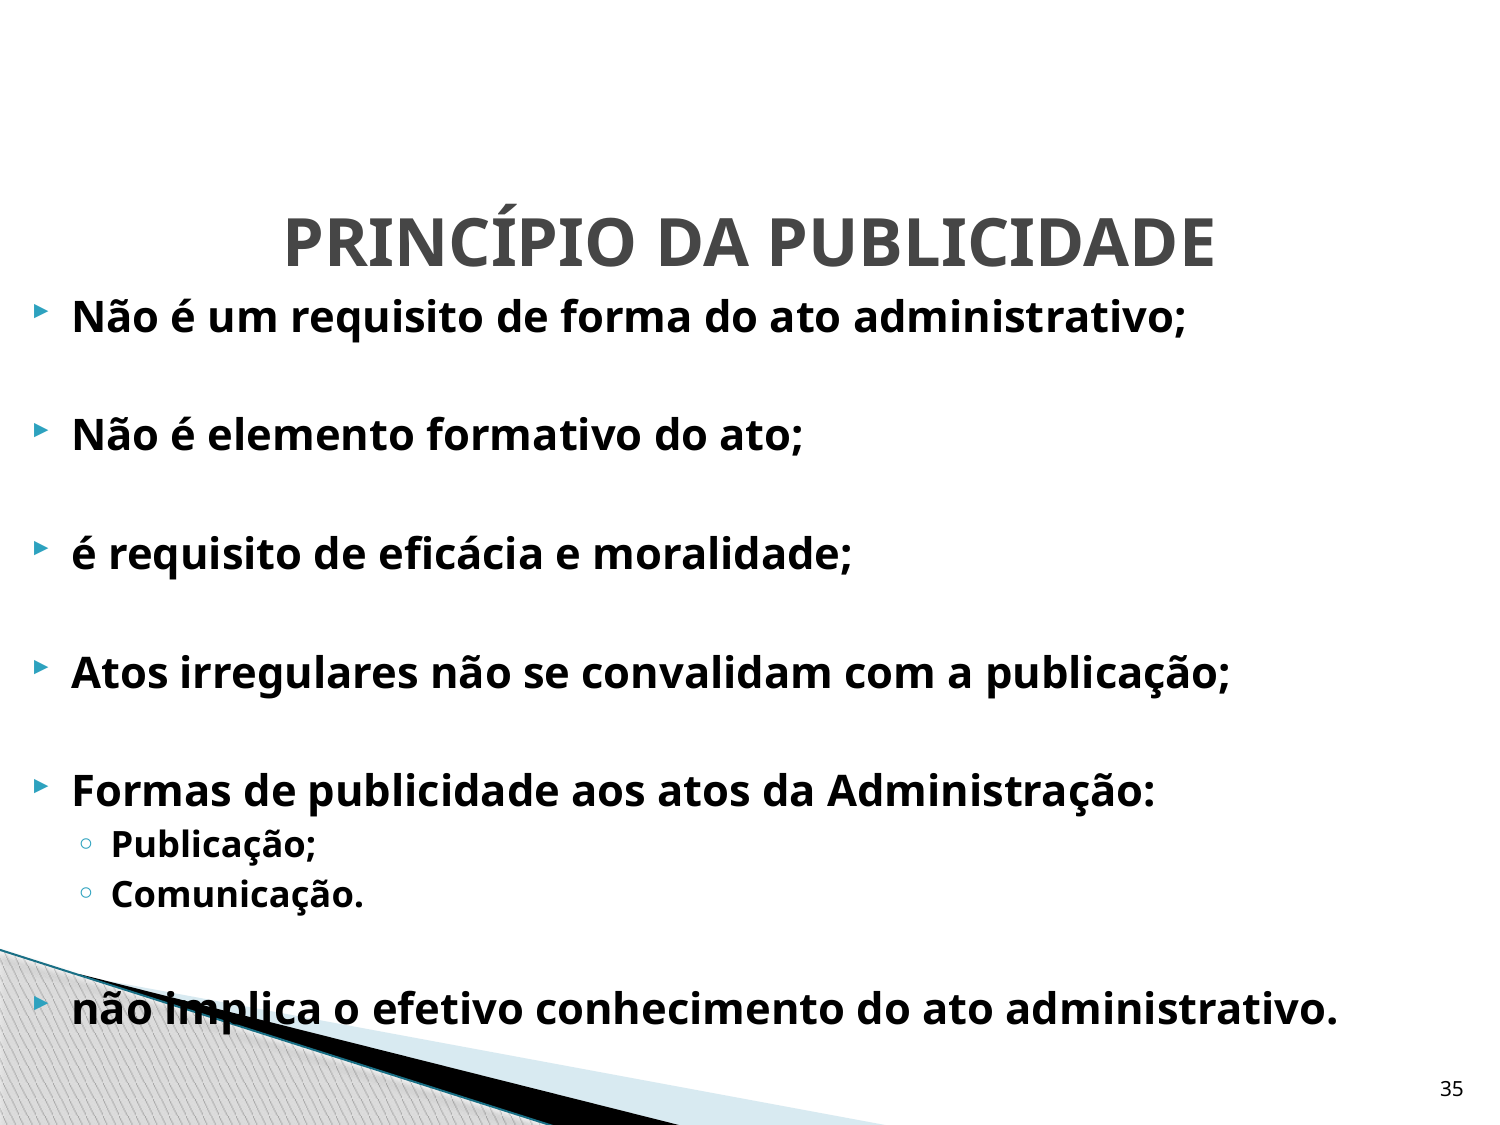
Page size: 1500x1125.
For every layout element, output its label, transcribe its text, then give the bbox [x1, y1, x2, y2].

slide_number 35 [1418, 1051, 1479, 1112]
title PRINCÍPIO DA PUBLICIDADE [0, 175, 1500, 305]
list Não é um requisito de forma do ato administrativo; Não é elemento formativo do ato; é requisito de eficácia e moralidade; Atos irregulares não se convalidam com a publicação; Formas de publicidade aos atos da Administração: Publicação; Comunicação. não implica o efetivo conhecimento do ato administrativo. [0, 281, 1477, 1043]
